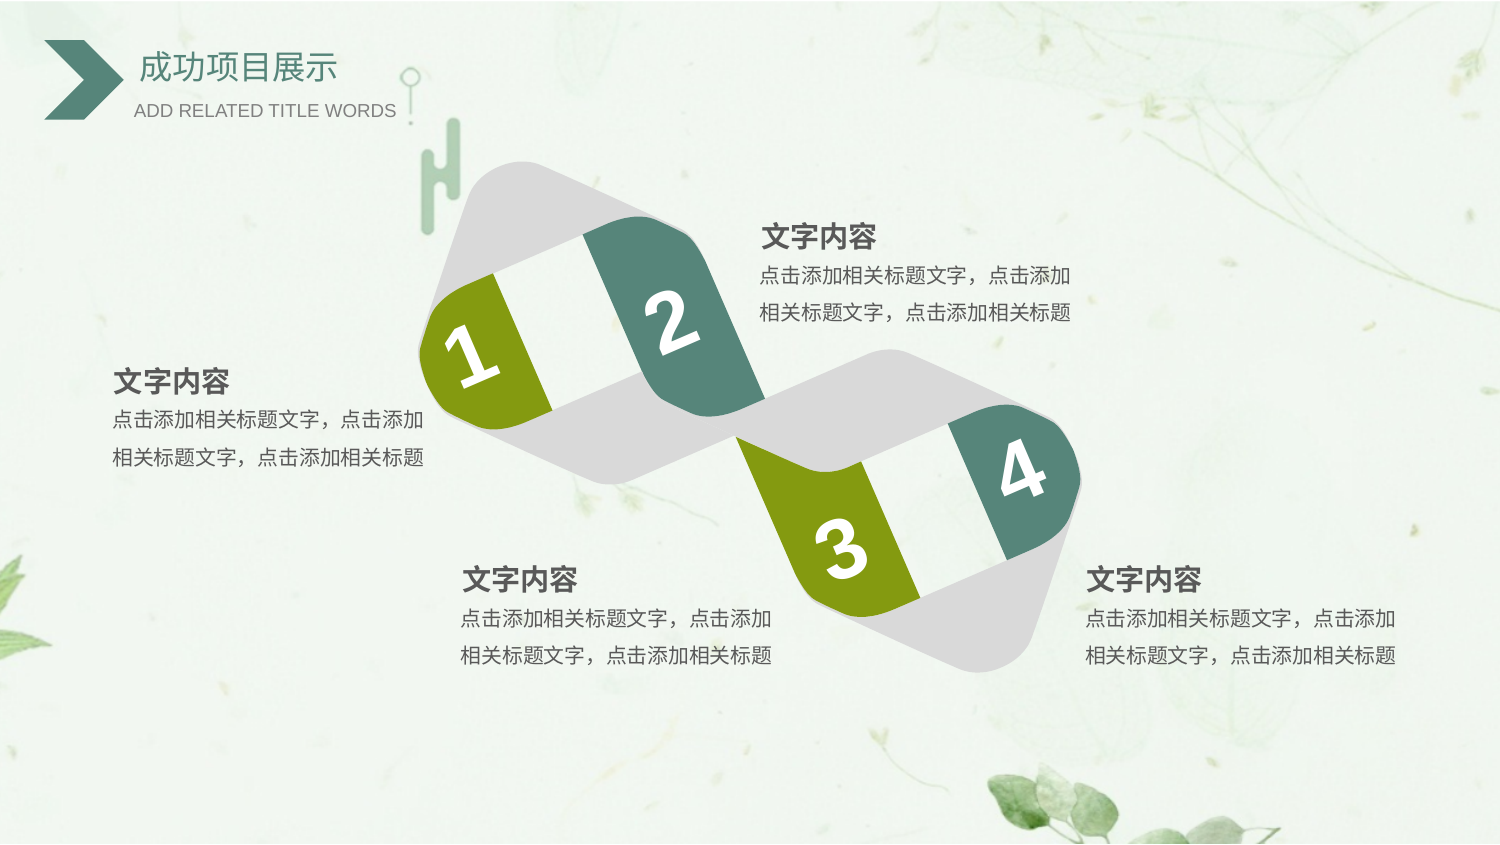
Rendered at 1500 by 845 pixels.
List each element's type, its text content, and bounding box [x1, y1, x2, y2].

text_box 文字内容 [102, 350, 379, 404]
picture [0, 2, 1500, 844]
text_box 点击添加相关标题文字，点击添加相关标题文字，点击添加相关标题 [102, 404, 379, 475]
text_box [379, 159, 1121, 675]
text_box 点击添加相关标题文字，点击添加相关标题文字，点击添加相关标题 [1121, 587, 1409, 673]
text_box 文字内容 [1121, 548, 1359, 603]
